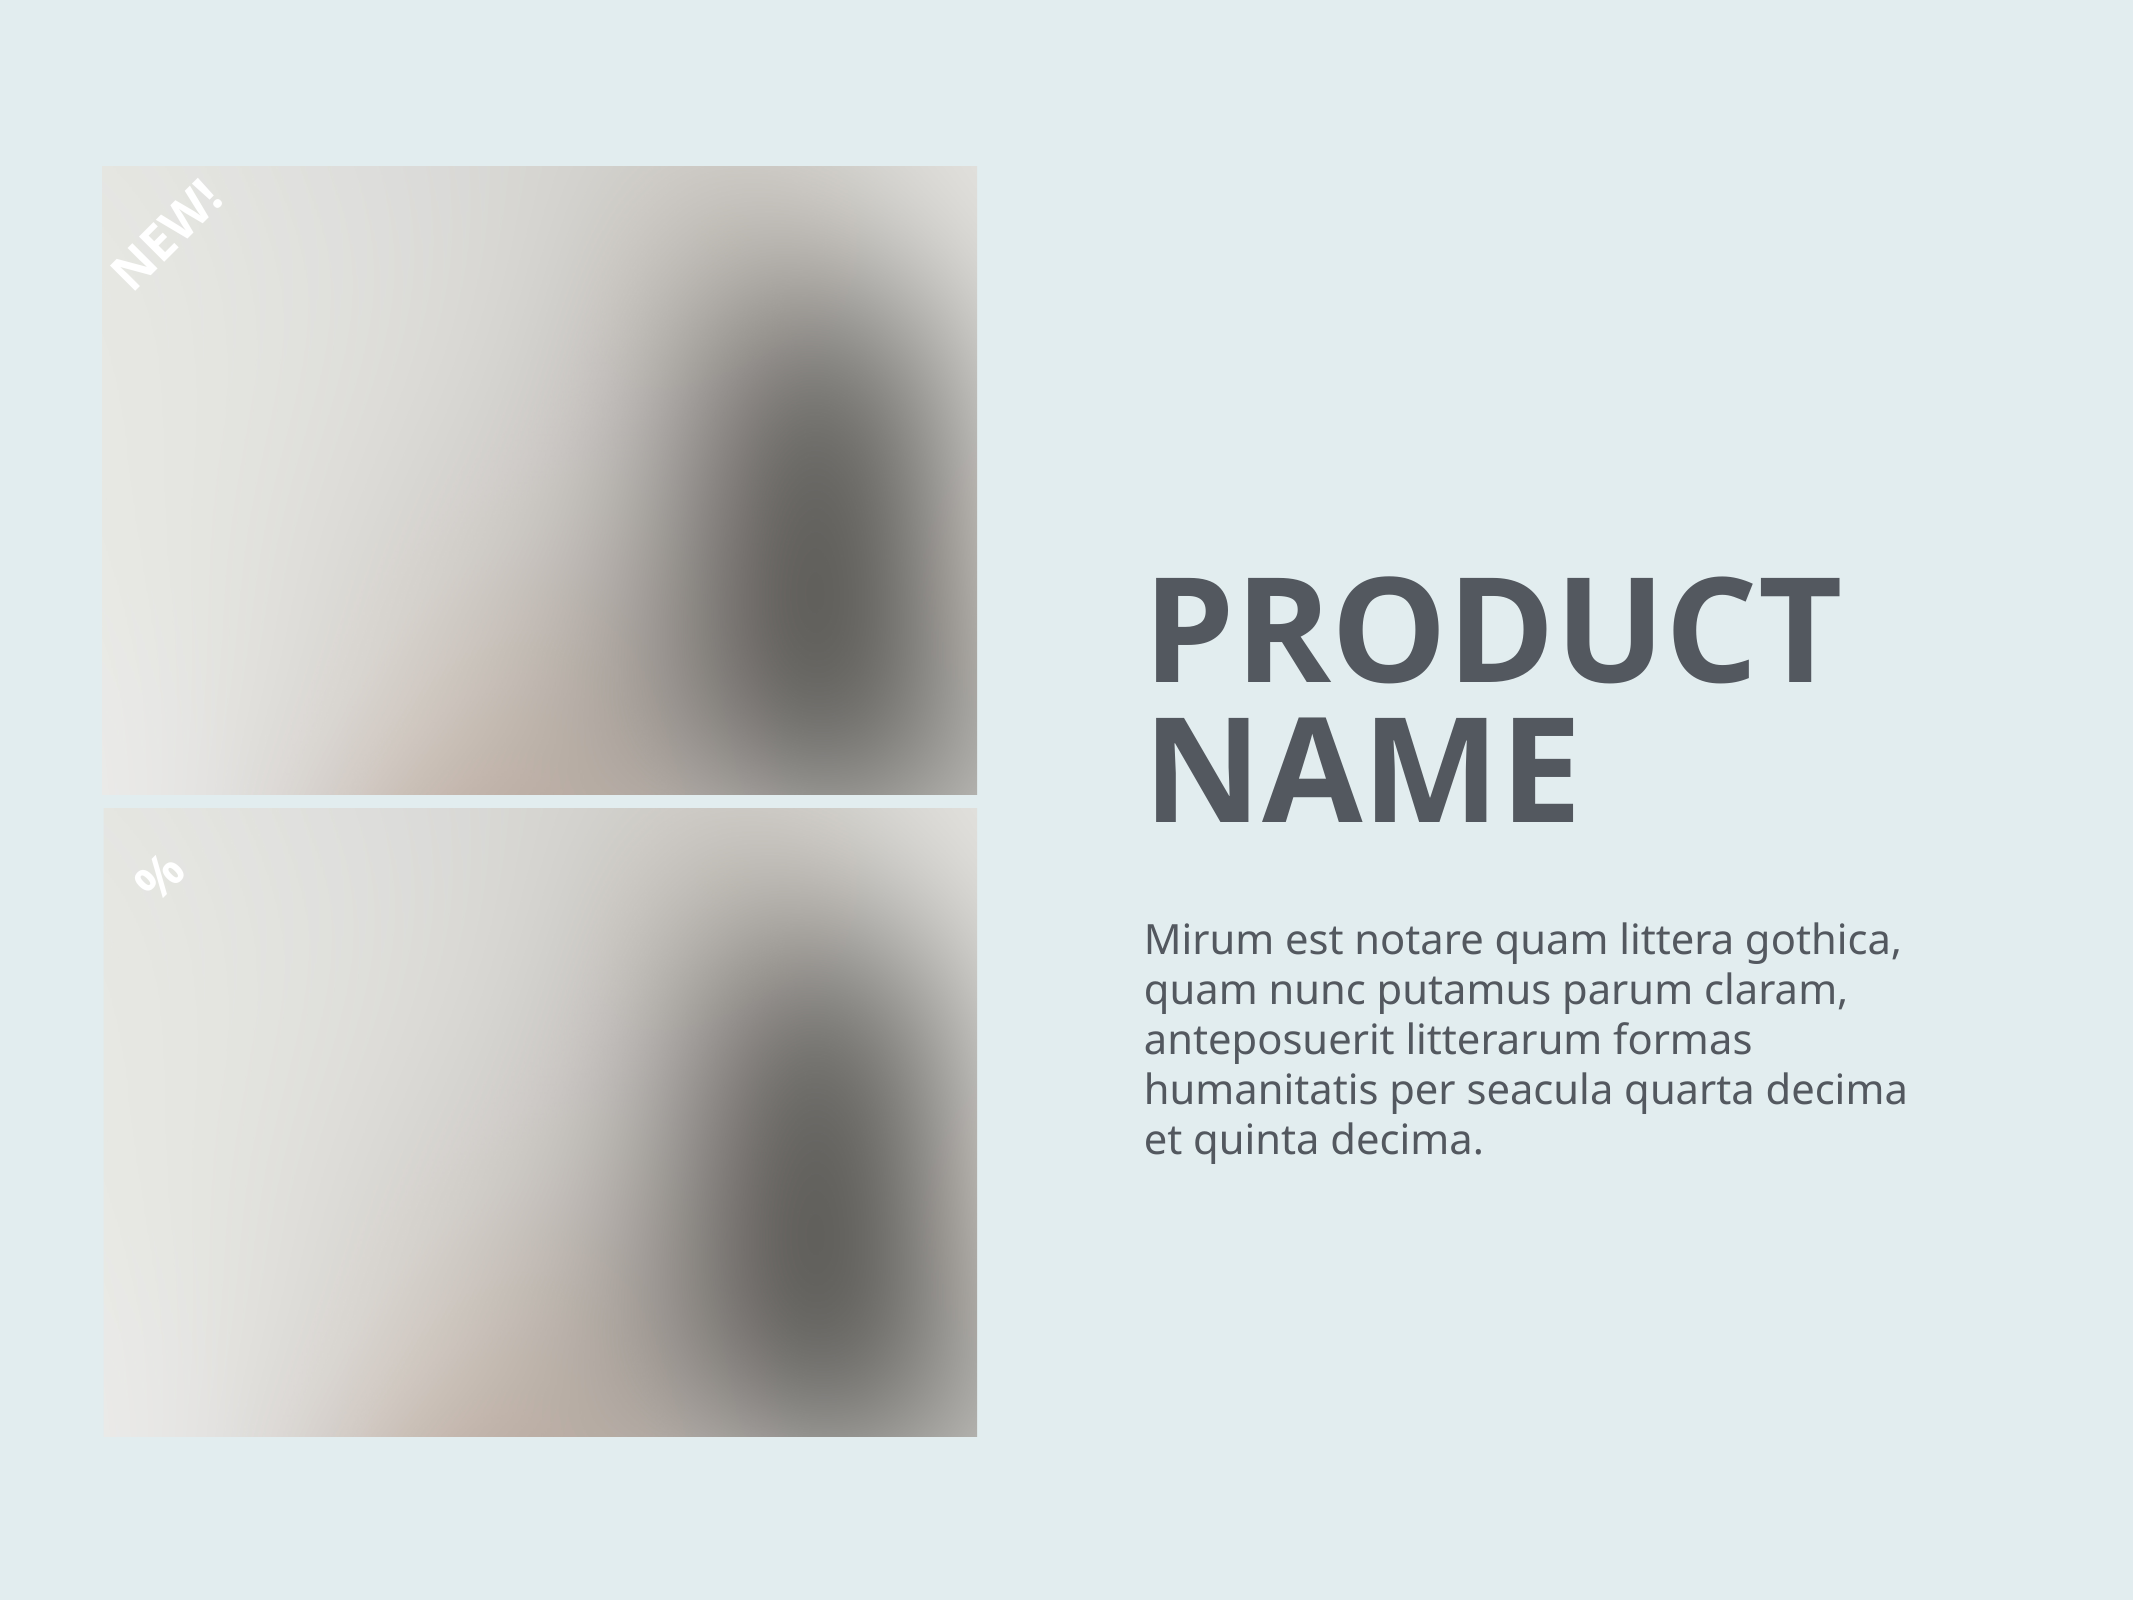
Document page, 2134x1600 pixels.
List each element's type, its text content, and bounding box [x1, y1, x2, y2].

list NEW! [93, 270, 101, 286]
list Mirum est notare quam littera gothica, quam nunc putamus parum claram, anteposuerit litterarum formas humanitatis per seacula quarta decima et quinta decima. [1143, 912, 1926, 1292]
picture [103, 807, 978, 1437]
picture [101, 165, 978, 795]
title Product name [1143, 308, 1926, 851]
